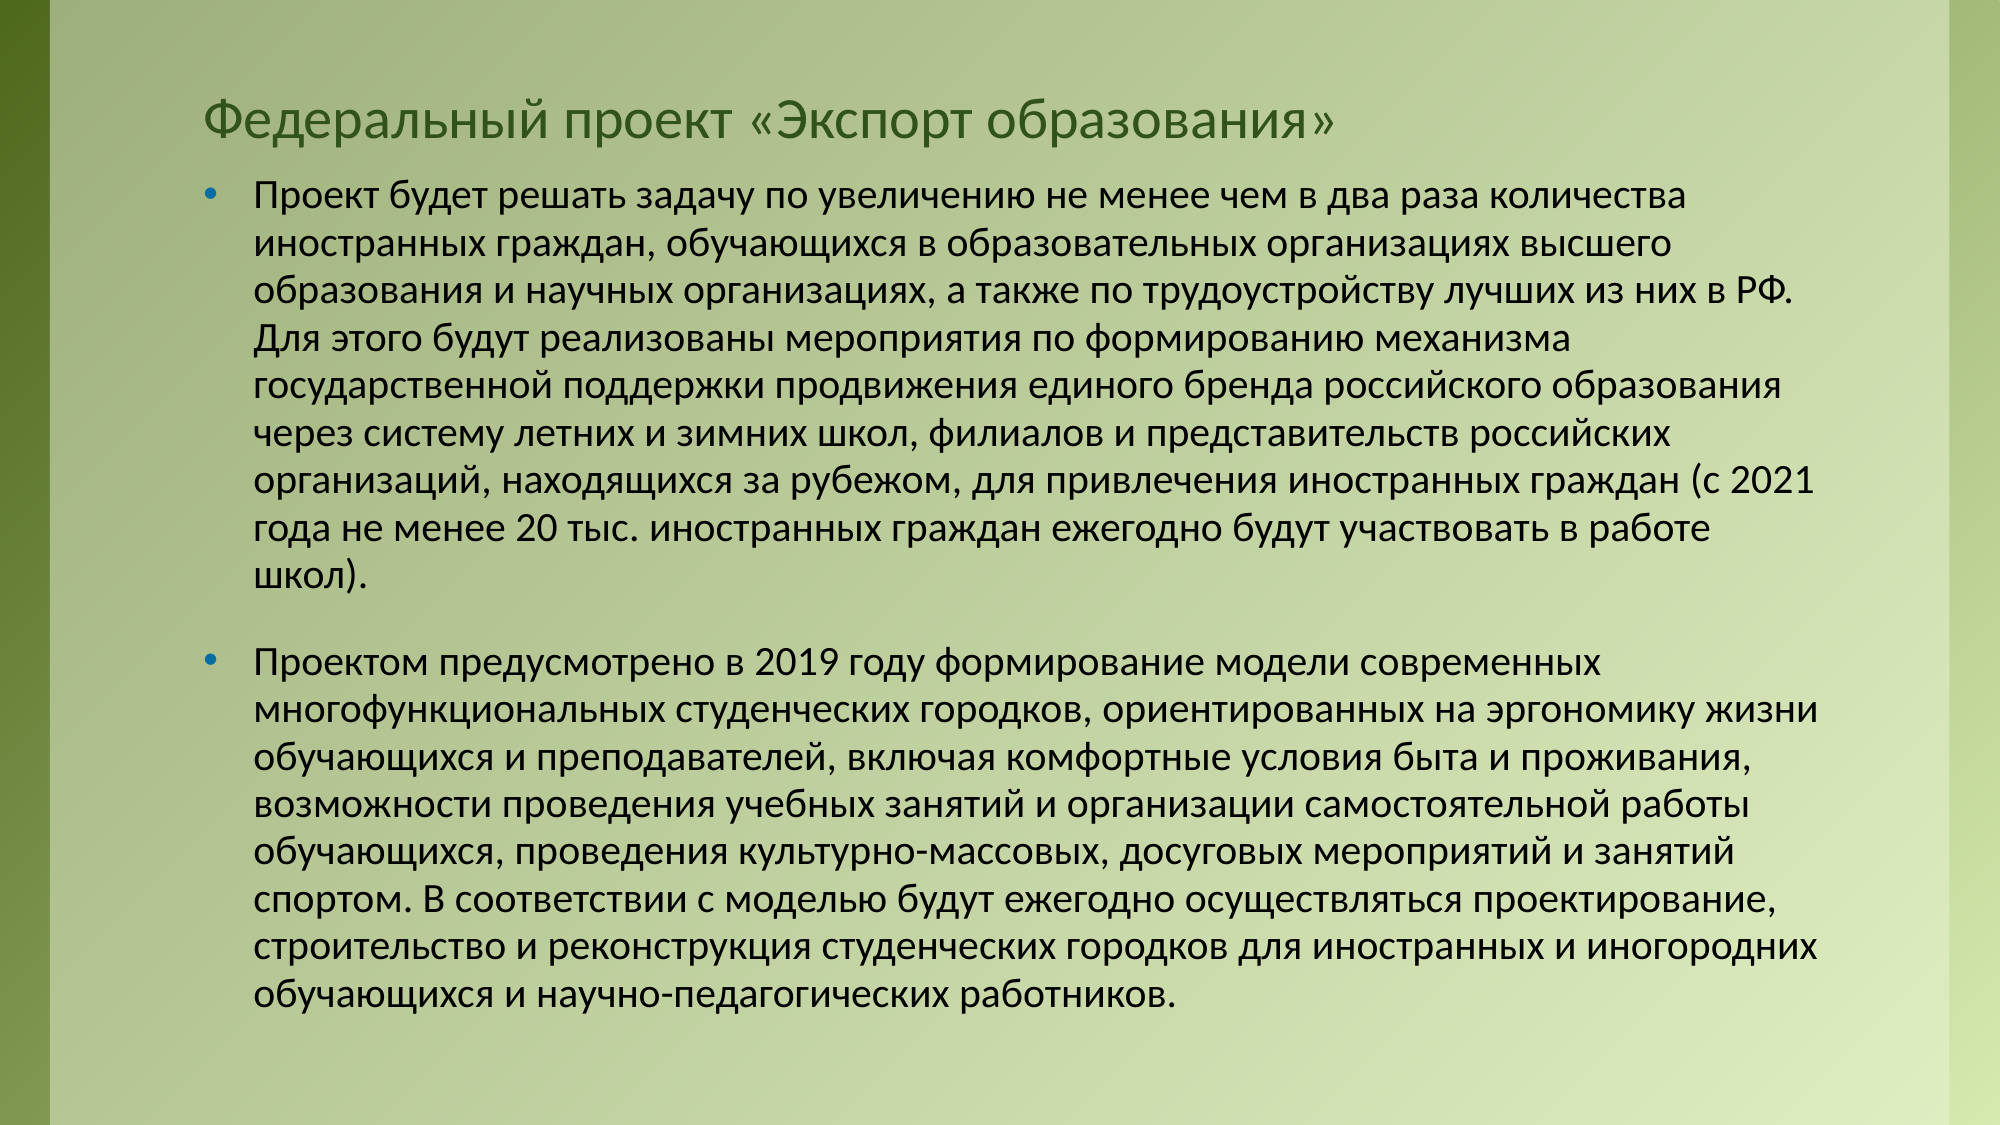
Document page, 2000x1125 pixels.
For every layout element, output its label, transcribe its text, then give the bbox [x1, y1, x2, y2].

list Проект будет решать задачу по увеличению не менее чем в два раза количества иностранных граждан, обучающихся в образовательных организациях высшего образования и научных организациях, а также по трудоустройству лучших из них в РФ. Для этого будут реализованы мероприятия по формированию механизма государственной поддержки продвижения единого бренда российского образования через систему летних и зимних школ, филиалов и представительств российских организаций, находящихся за рубежом, для привлечения иностранных граждан (с 2021 года не менее 20 тыс. иностранных граждан ежегодно будут участвовать в работе школ). Проектом предусмотрено в 2019 году формирование модели современных многофункциональных студенческих городков, ориентированных на эргономику жизни обучающихся и преподавателей, включая комфортные условия быта и проживания, возможности проведения учебных занятий и организации самостоятельной работы обучающихся, проведения культурно-массовых, досуговых мероприятий и занятий спортом. В соответствии с моделью будут ежегодно осуществляться проектирование, строительство и реконструкция студенческих городков для иностранных и иногородних обучающихся и научно-педагогических работников. [183, 160, 1850, 1013]
title Федеральный проект «Экспорт образования» [183, 12, 1850, 160]
